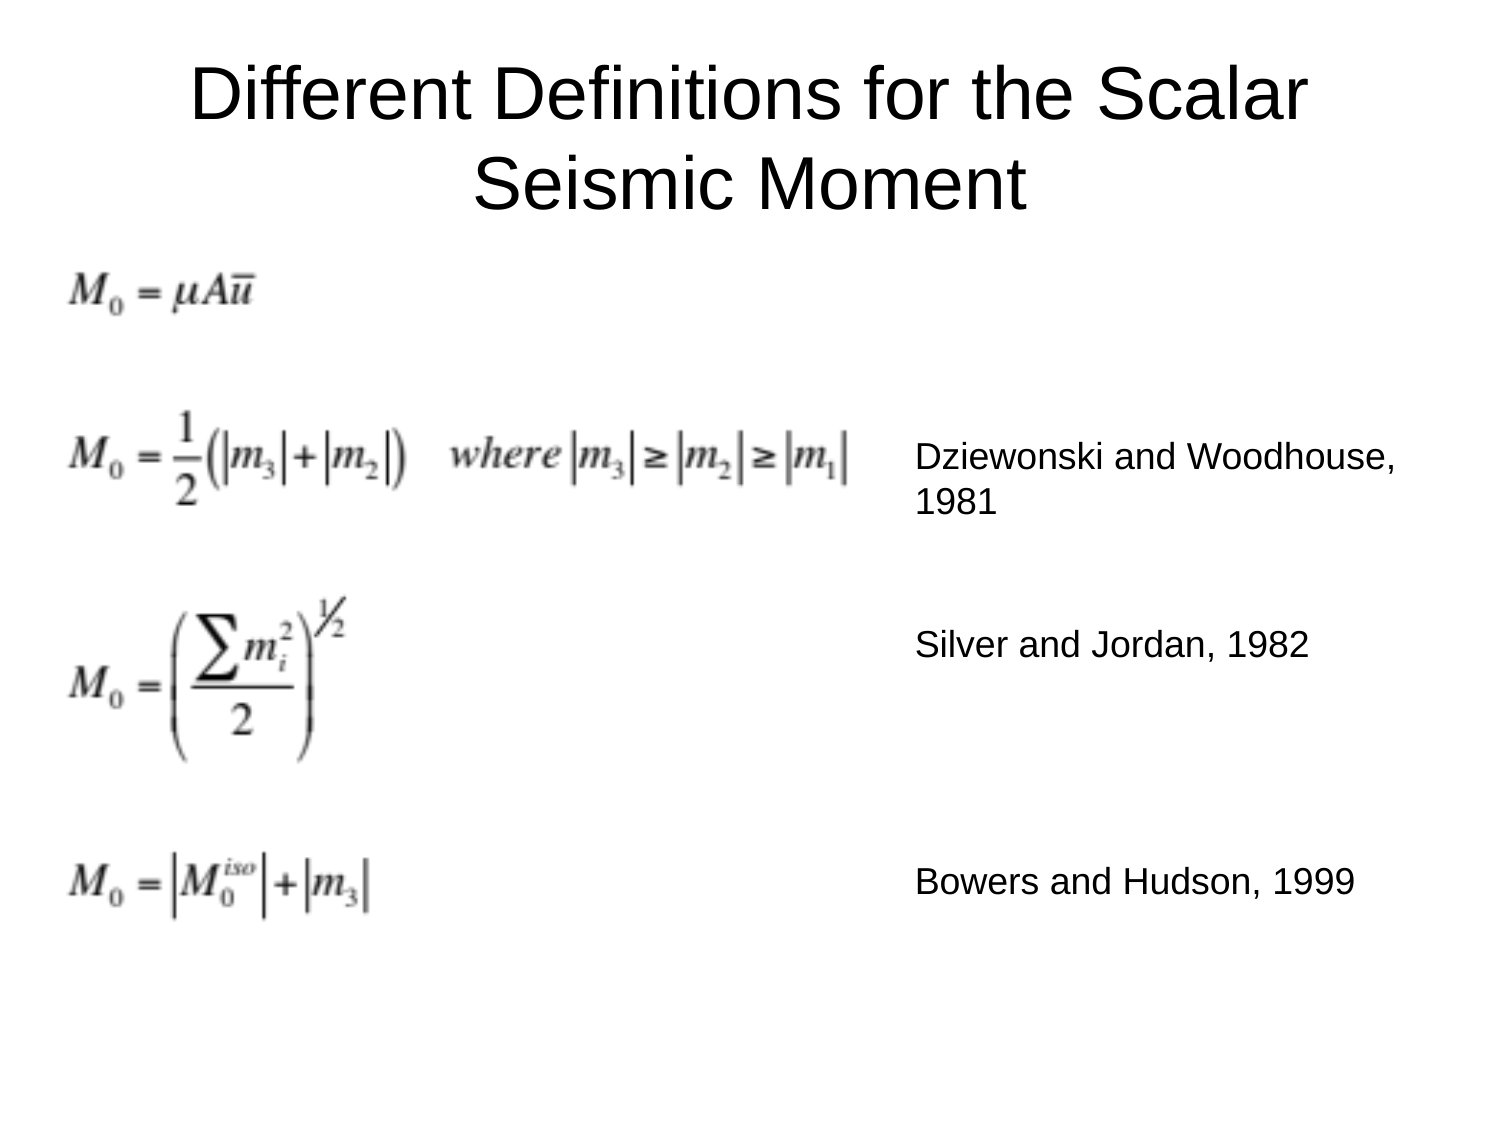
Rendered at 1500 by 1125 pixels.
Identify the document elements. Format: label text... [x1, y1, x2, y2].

text_box Silver and Jordan, 1982 [900, 612, 1400, 673]
text_box Bowers and Hudson, 1999 [900, 849, 1375, 910]
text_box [62, 262, 851, 1054]
text_box Dziewonski and Woodhouse, 1981 [900, 424, 1475, 530]
text_box Different Definitions for the Scalar Seismic Moment [37, 37, 1463, 233]
